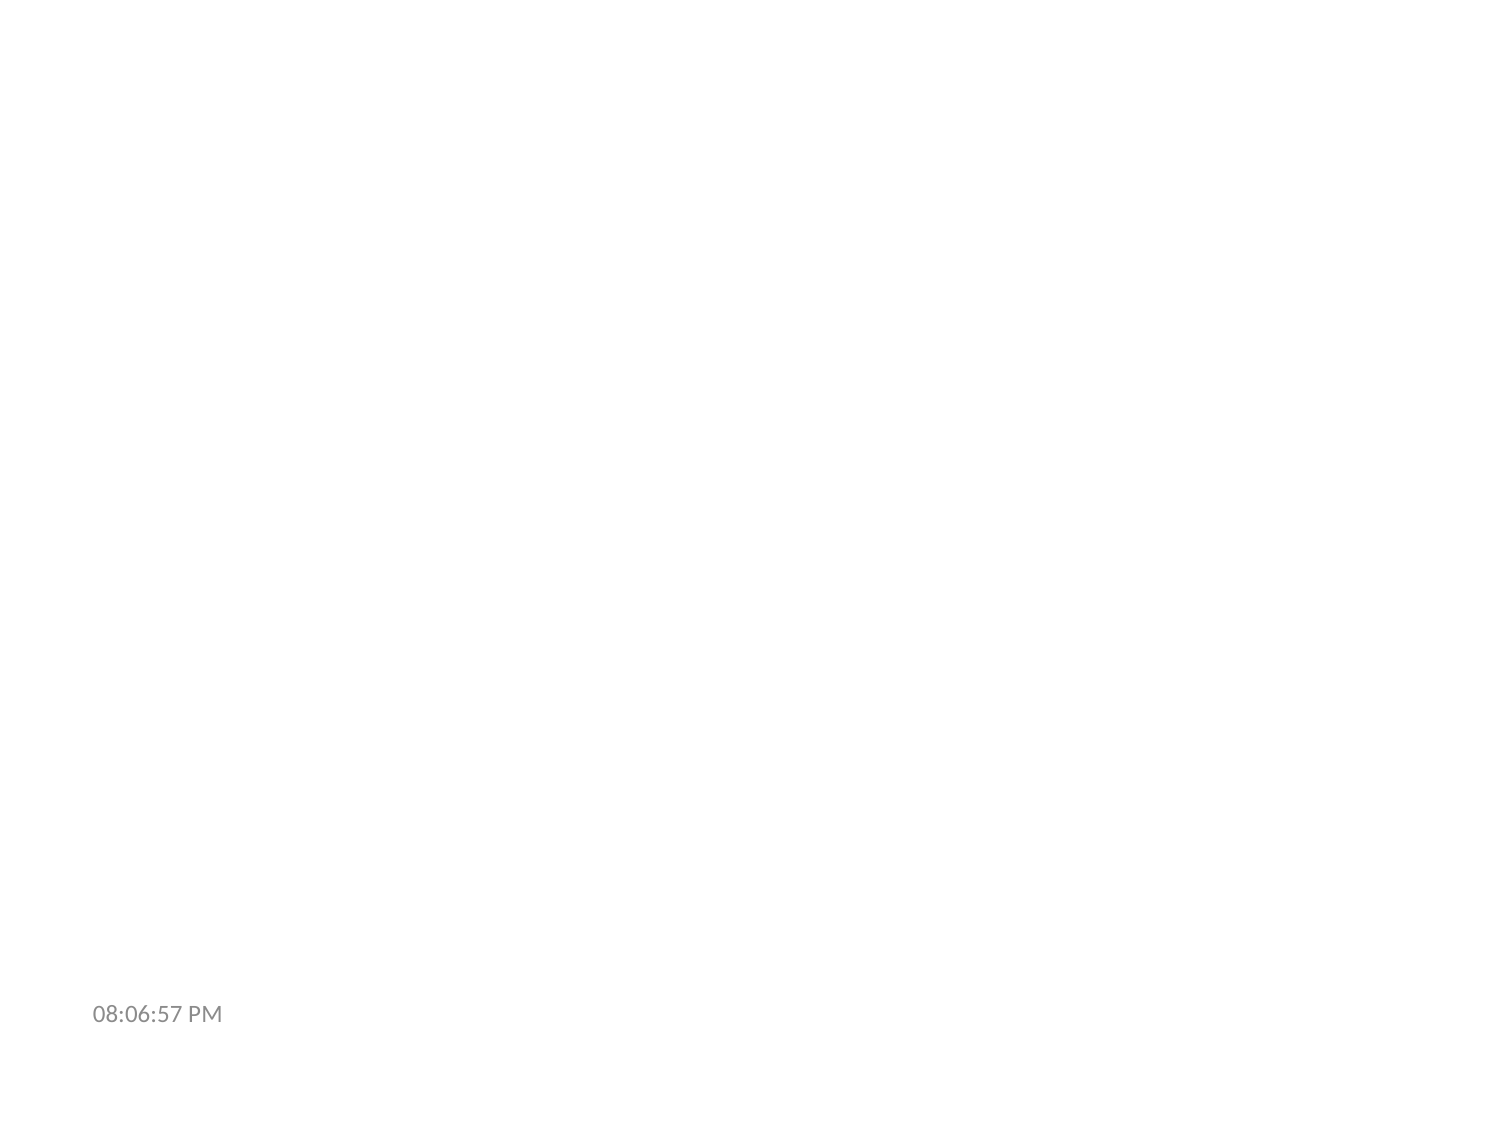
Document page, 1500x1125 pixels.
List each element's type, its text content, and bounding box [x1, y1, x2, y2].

text_box 3:35:09 PM [77, 982, 428, 1043]
